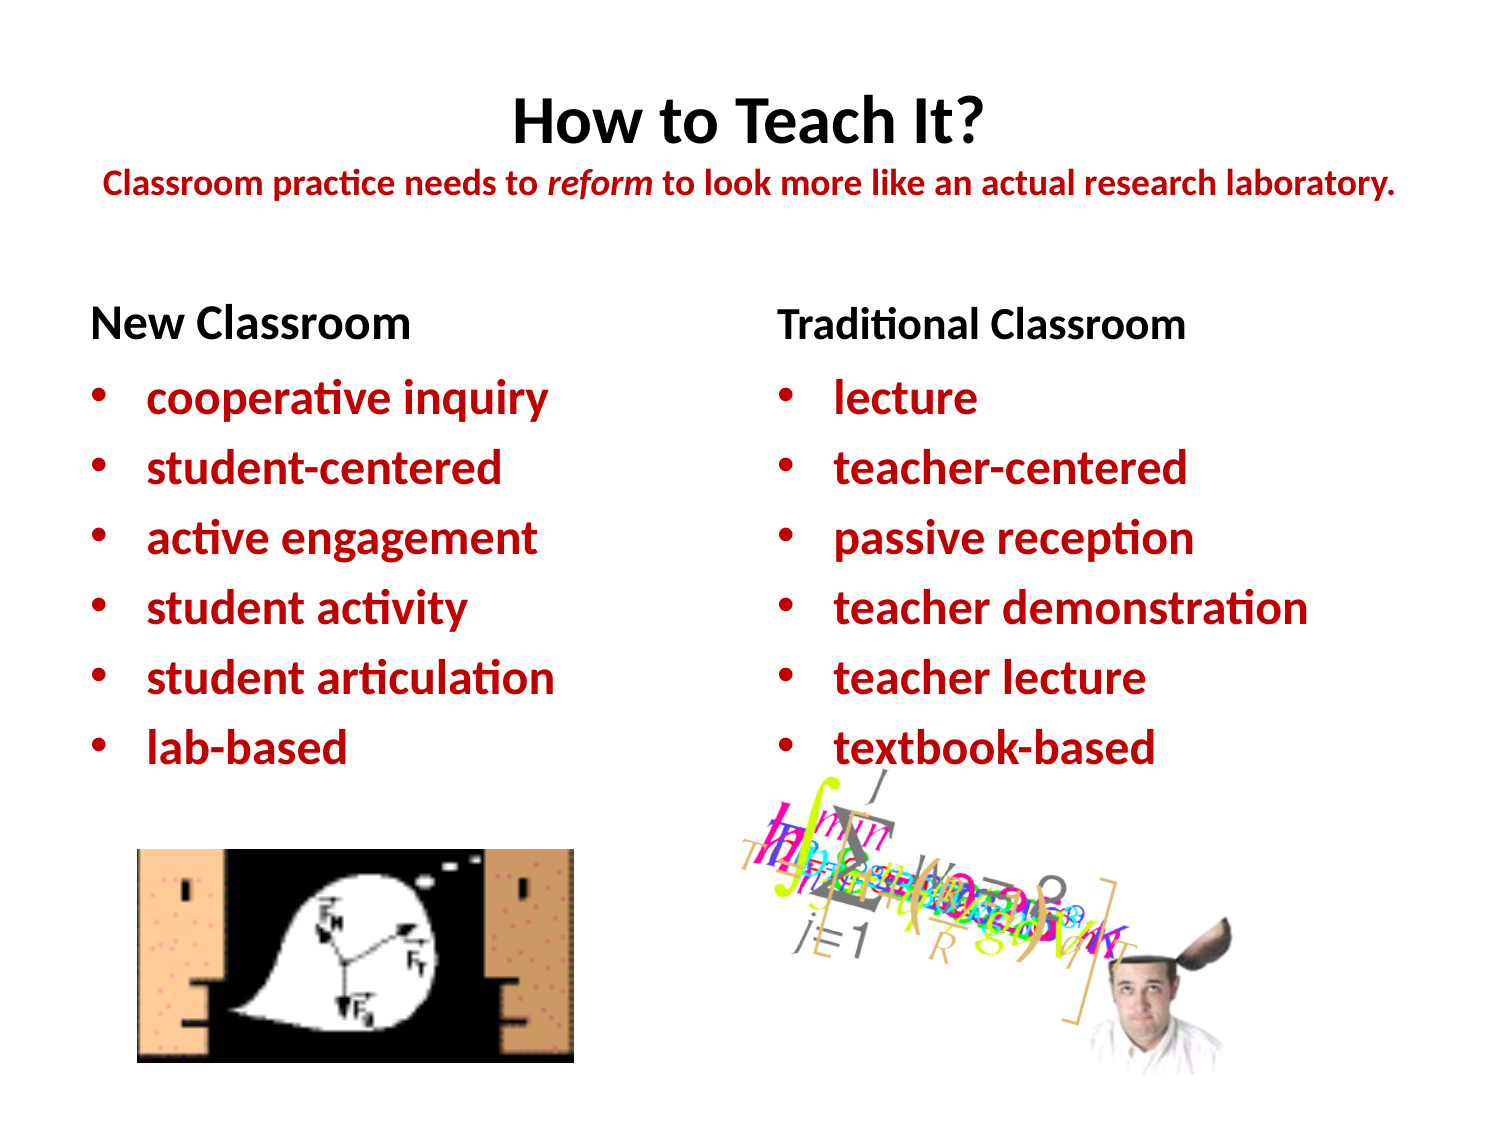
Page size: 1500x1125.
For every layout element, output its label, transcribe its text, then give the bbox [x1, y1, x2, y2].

list Traditional Classroom [761, 251, 1425, 356]
list cooperative inquiry student-centered active engagement student activity student articulation lab-based [75, 356, 738, 1005]
picture [137, 849, 574, 1063]
list lecture teacher-centered passive reception teacher demonstration teacher lecture textbook-based [761, 356, 1425, 1005]
picture [713, 725, 1241, 1076]
title How to Teach It? Classroom practice needs to reform to look more like an actual research laboratory. [75, 45, 1425, 233]
list New Classroom [75, 251, 738, 356]
